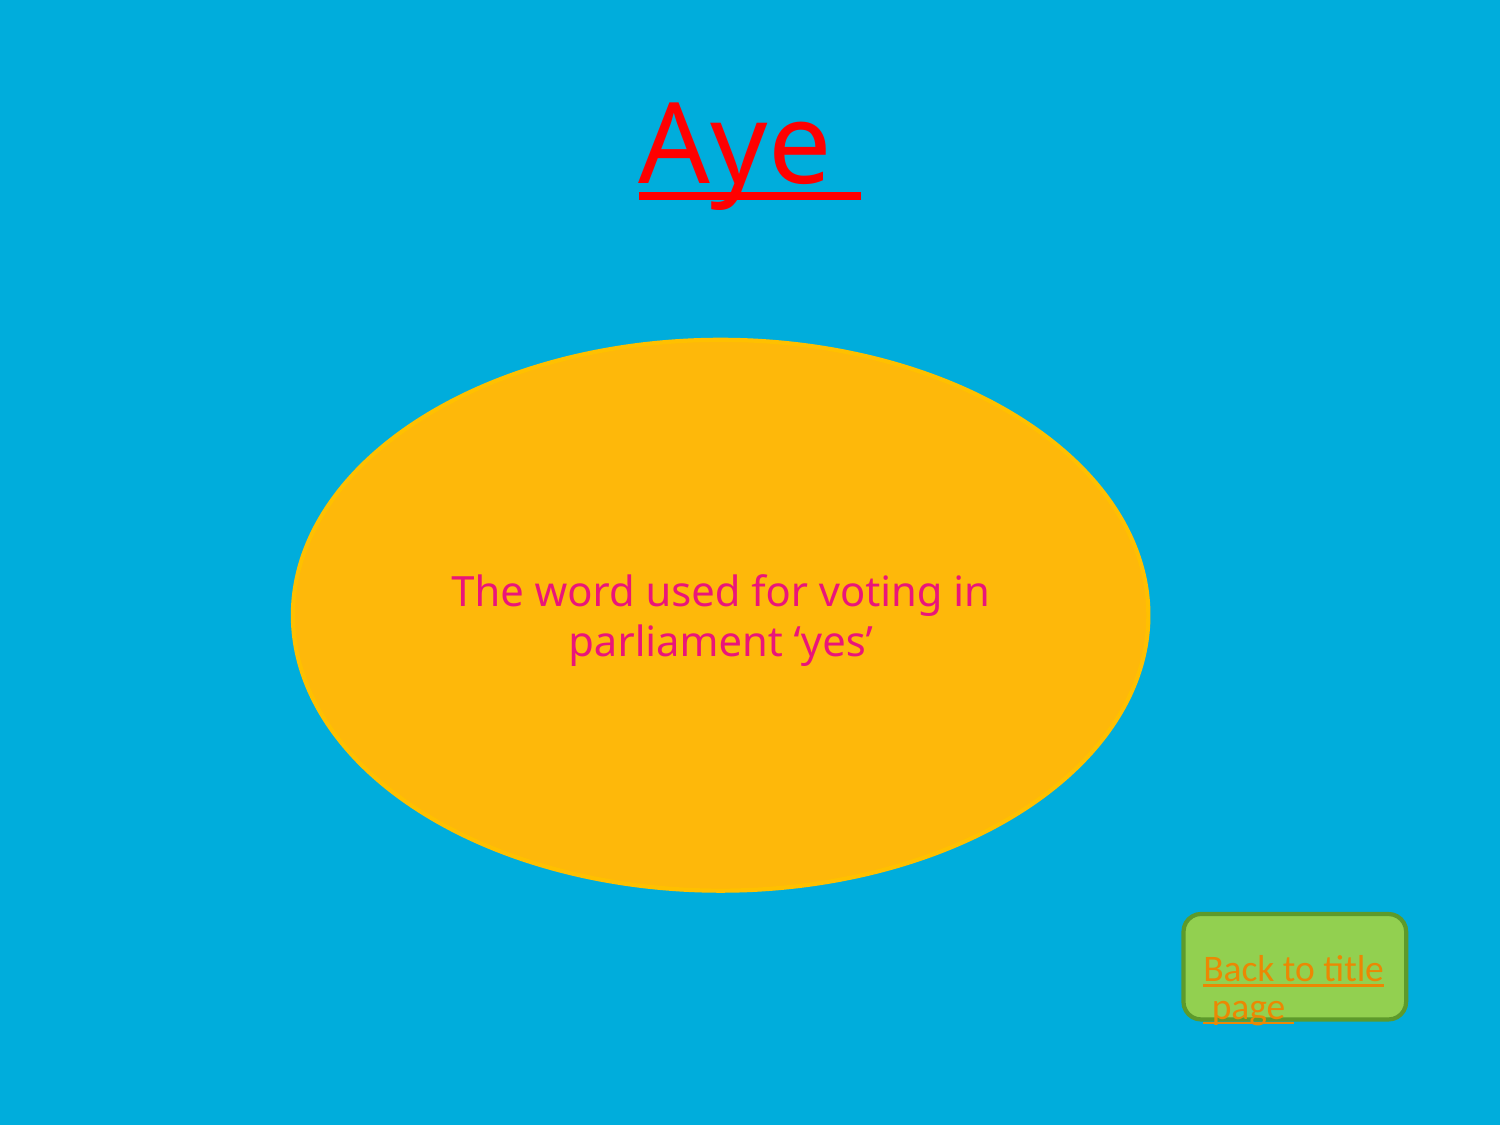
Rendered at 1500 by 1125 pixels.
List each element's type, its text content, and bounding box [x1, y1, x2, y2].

title Aye [75, 45, 1425, 233]
text_box The word used for voting in parliament ‘yes’ [290, 337, 1151, 893]
text_box Back to title page [1181, 911, 1409, 1022]
